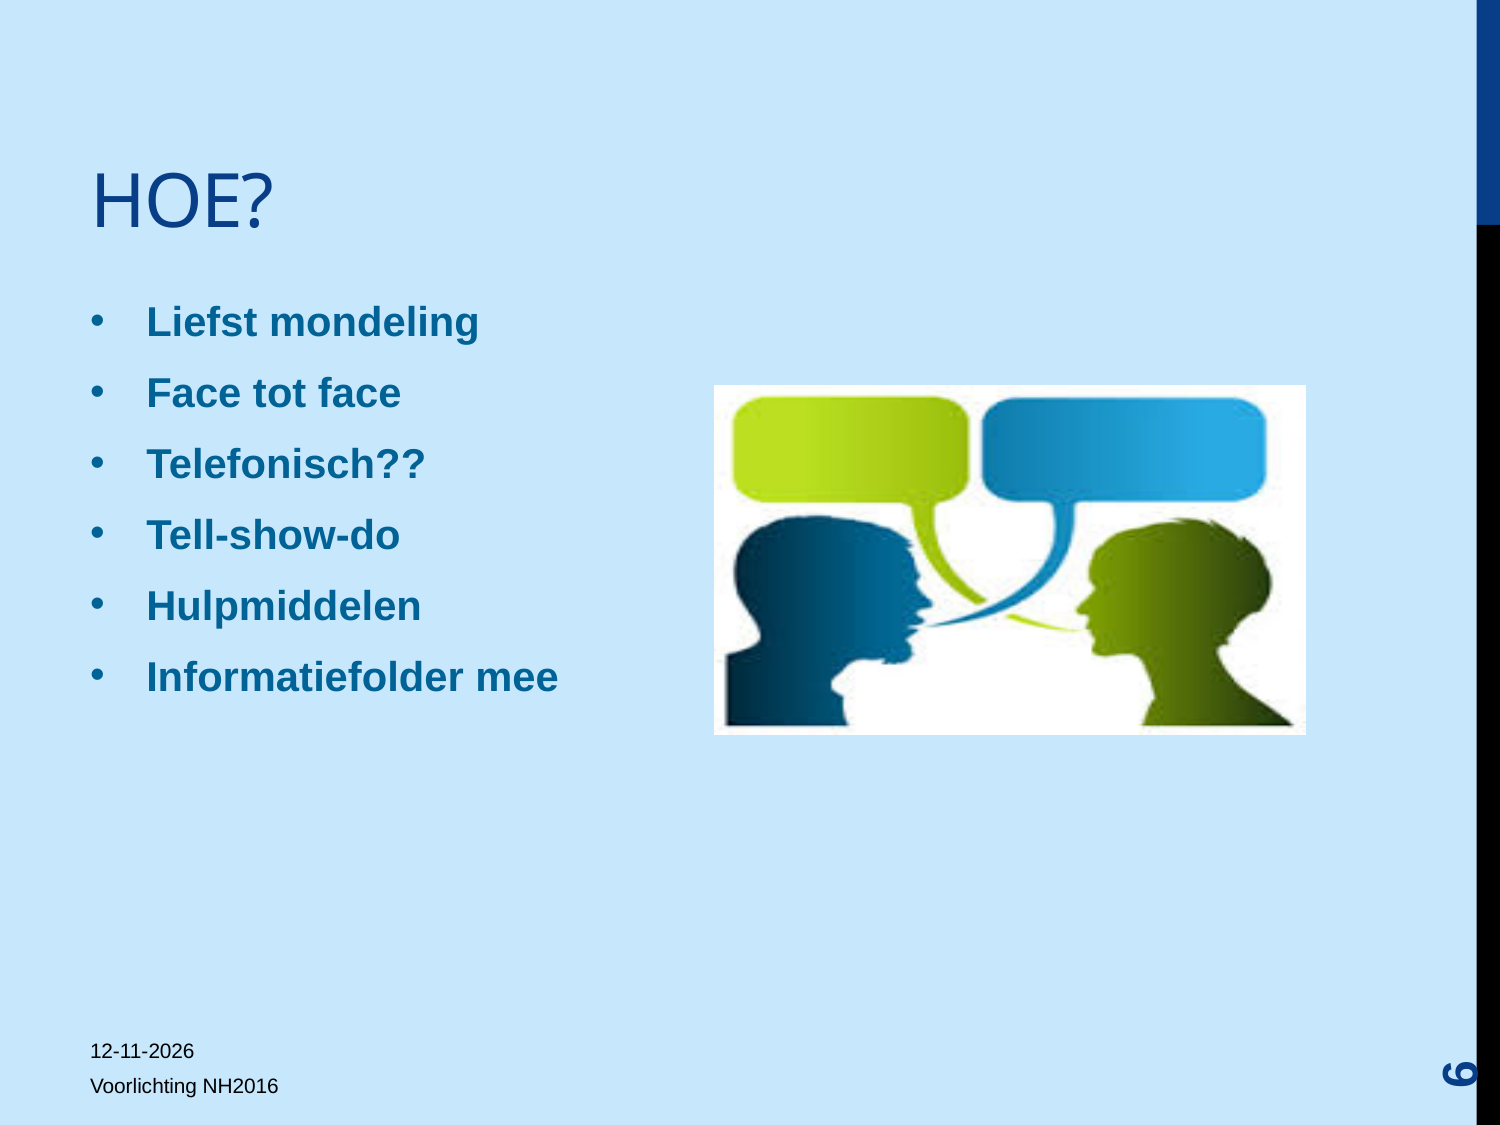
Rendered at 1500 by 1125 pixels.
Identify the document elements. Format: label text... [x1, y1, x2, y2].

slide_number 6 [1427, 887, 1488, 1104]
list Liefst mondeling Face tot face Telefonisch?? Tell-show-do Hulpmiddelen Informatiefolder mee [75, 287, 1325, 1005]
footer Voorlichting NH2016 [75, 1065, 638, 1112]
picture [714, 384, 1306, 735]
title Hoe? [75, 25, 1025, 250]
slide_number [75, 1012, 638, 1063]
